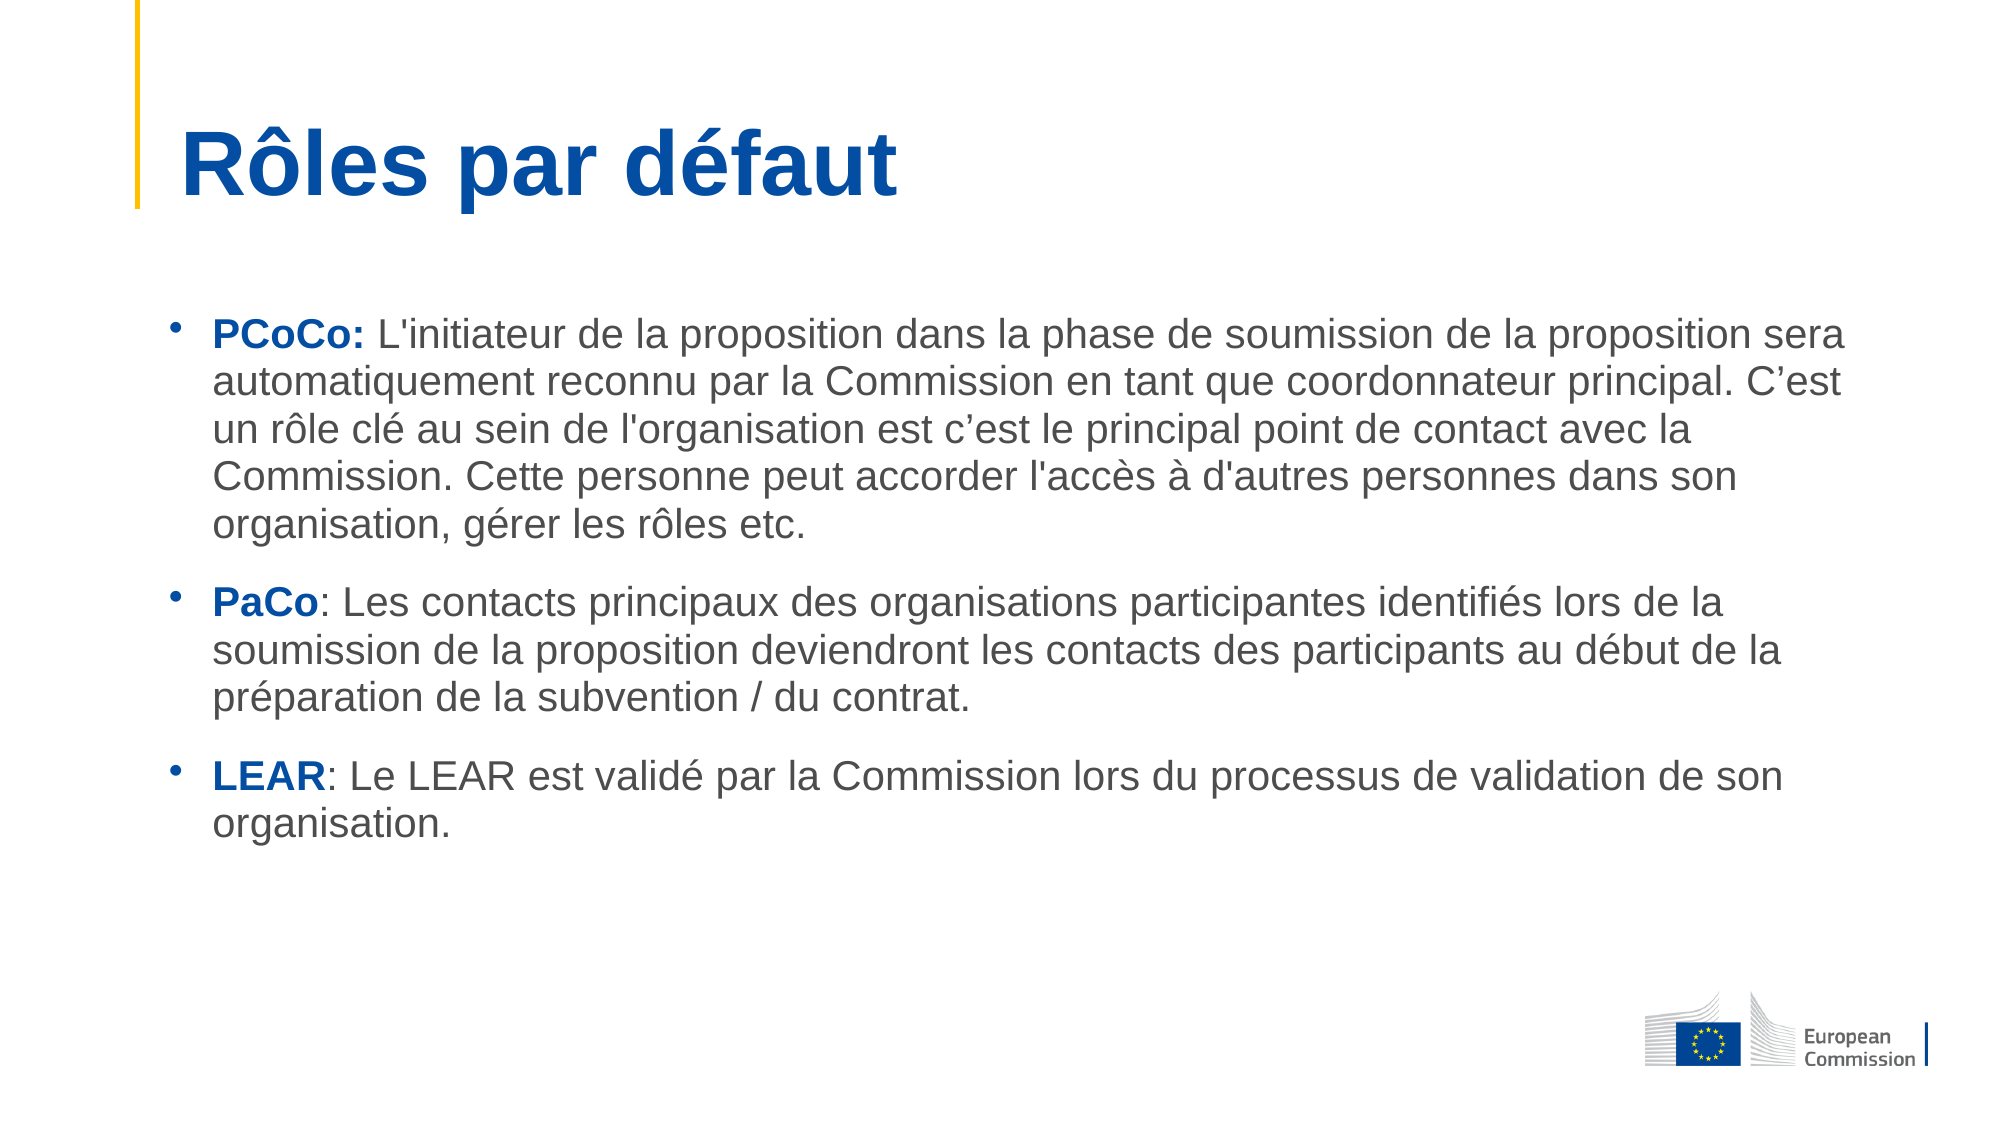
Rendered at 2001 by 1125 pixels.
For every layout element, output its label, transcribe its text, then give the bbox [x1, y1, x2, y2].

text_box Rôles par défaut [176, 99, 1954, 219]
text_box PCoCo: L'initiateur de la proposition dans la phase de soumission de la proposition sera automatiquement reconnu par la Commission en tant que coordonnateur principal. C’est un rôle clé au sein de l'organisation est c’est le principal point de contact avec la Commission. Cette personne peut accorder l'accès à d'autres personnes dans son organisation, gérer les rôles etc. PaCo: Les contacts principaux des organisations participantes identifiés lors de la soumission de la proposition deviendront les contacts des participants au début de la préparation de la subvention / du contrat. LEAR: Le LEAR est validé par la Commission lors du processus de validation de son organisation. [154, 302, 1892, 855]
picture [1645, 991, 1928, 1066]
